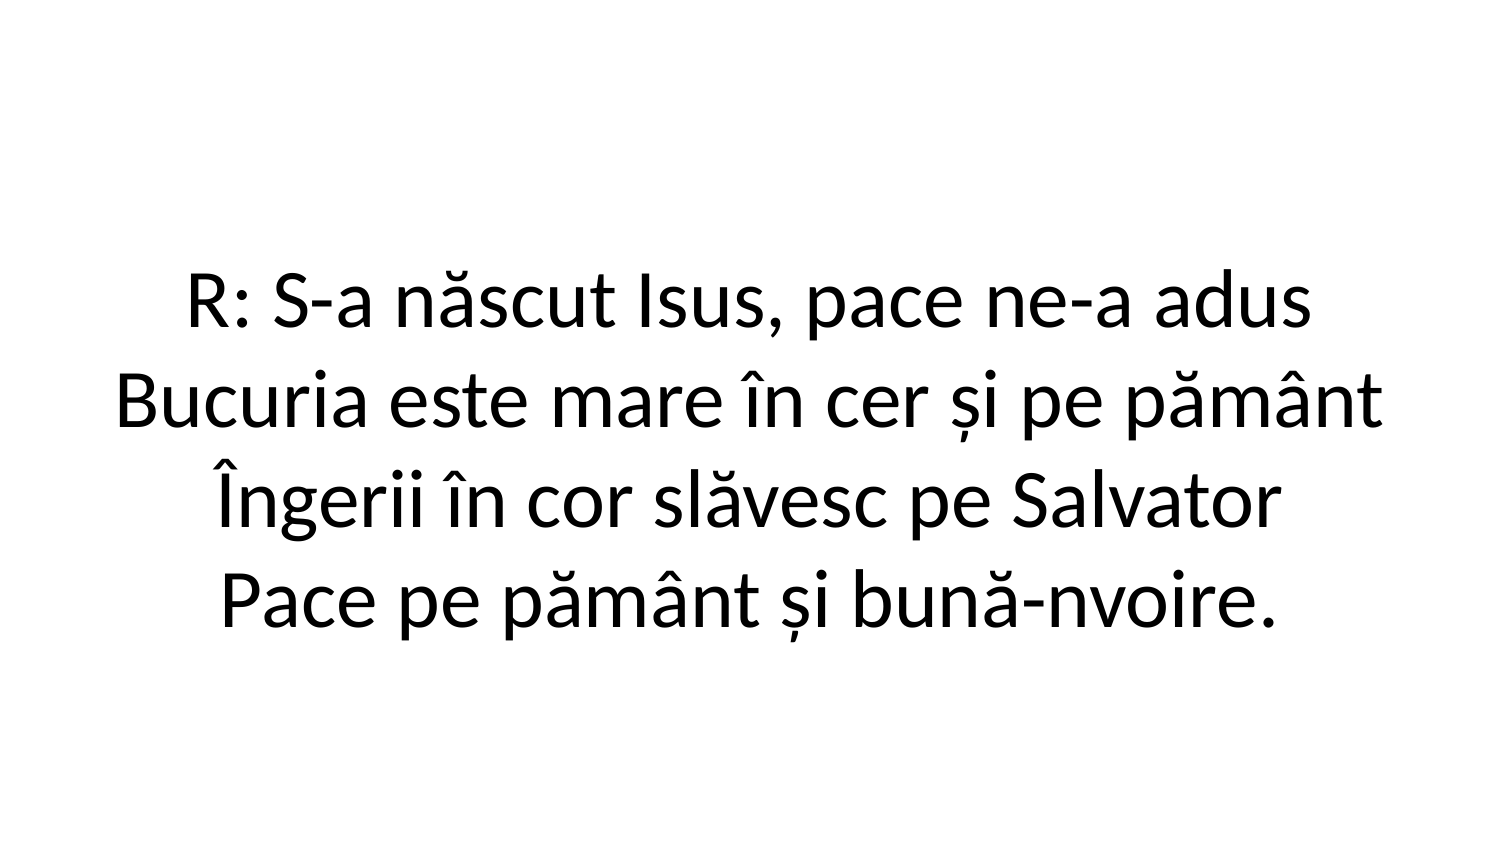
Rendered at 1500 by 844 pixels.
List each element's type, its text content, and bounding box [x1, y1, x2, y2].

text_box R: S-a născut Isus, pace ne-a adus Bucuria este mare în cer și pe pământ Îngerii în cor slăvesc pe Salvator Pace pe pământ și bună-nvoire. [99, 192, 1401, 652]
